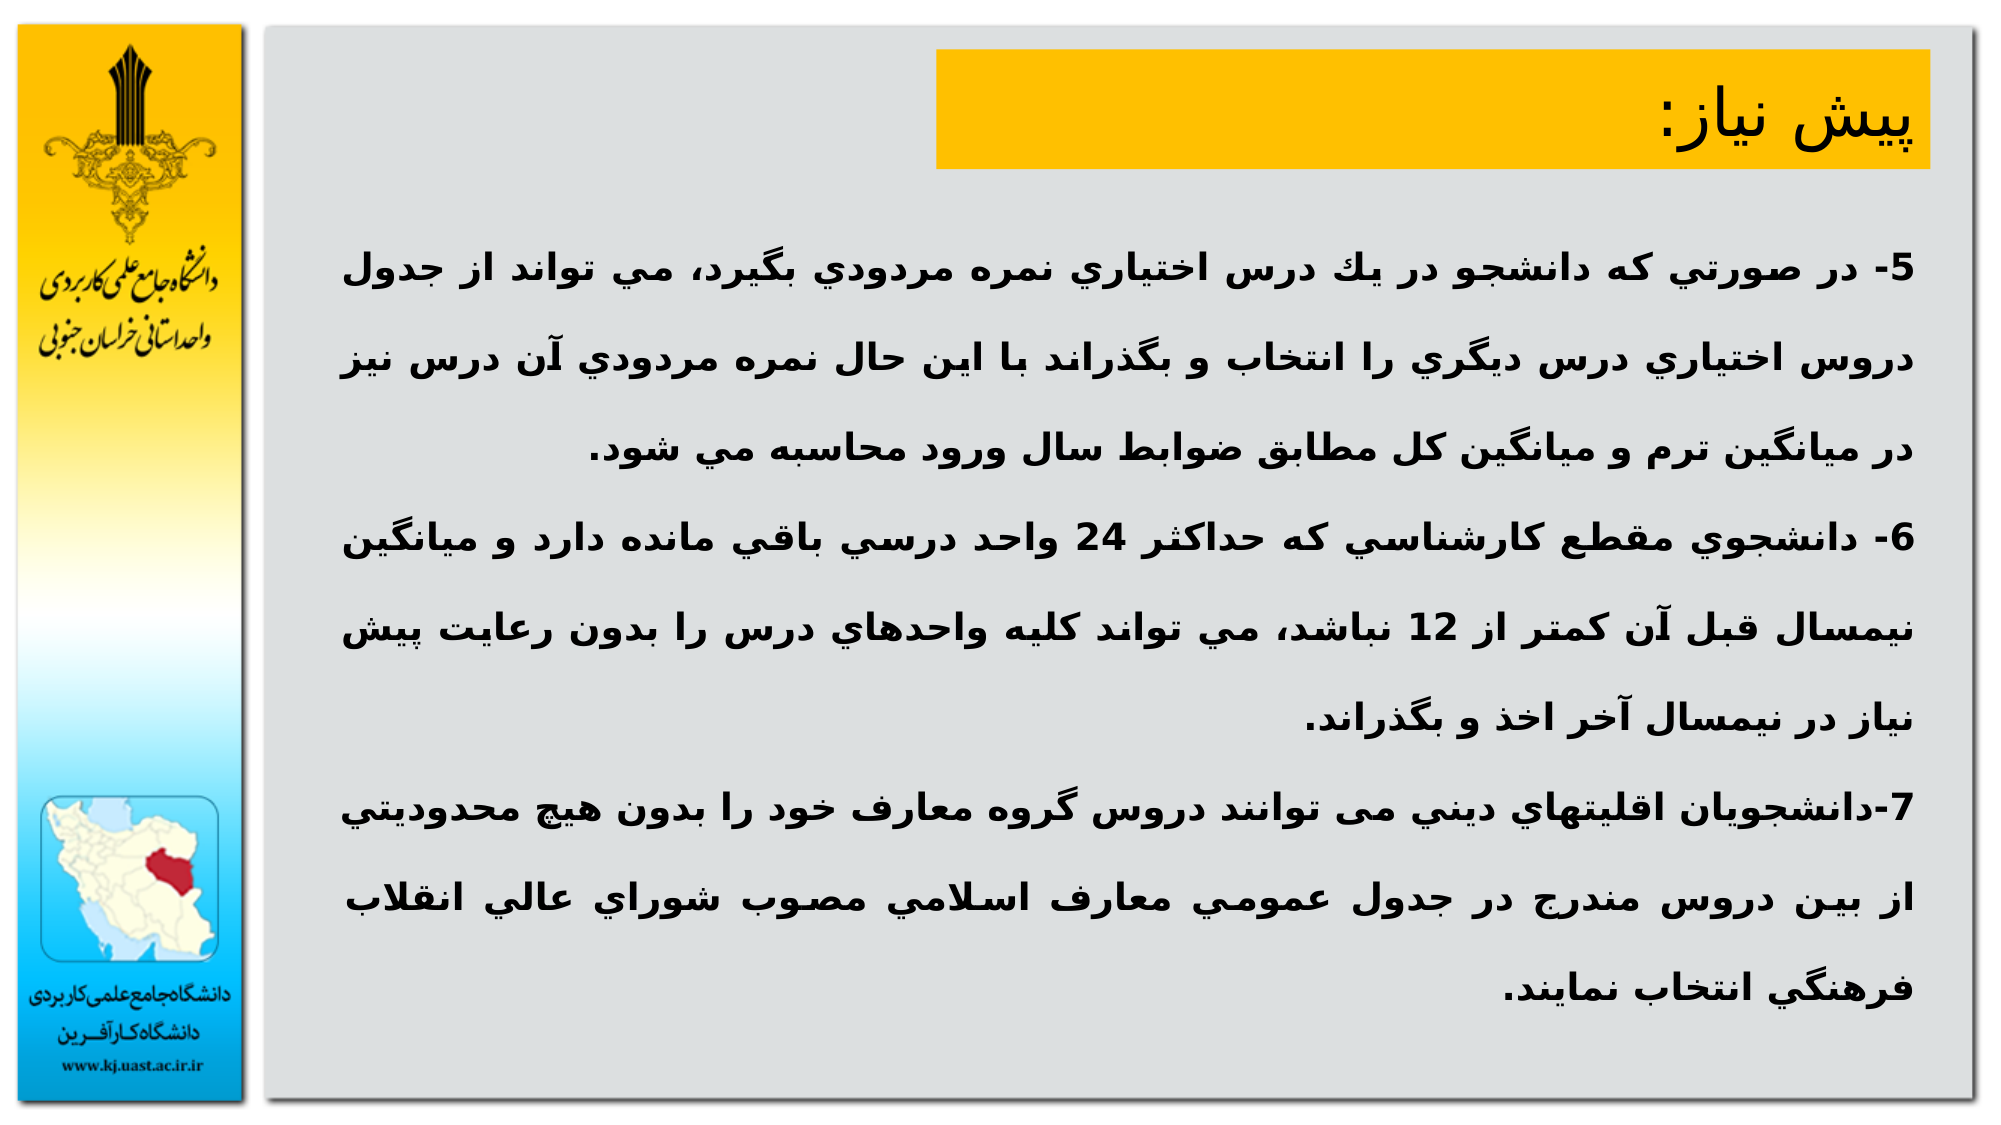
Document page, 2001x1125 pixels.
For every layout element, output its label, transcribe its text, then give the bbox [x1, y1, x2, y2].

text_box 5- در صورتي كه دانشجو در يك درس اختياري نمره مردودي بگيرد، مي تواند از جدول دروس اختياري درس ديگري را انتخاب و بگذراند با اين حال نمره مردودي آن درس نيز در ميانگين ترم و ميانگين كل مطابق ضوابط سال ورود محاسبه مي شود. 6- دانشجوي مقطع كارشناسي كه حداكثر 24 واحد درسي باقي مانده دارد و ميانگين نيمسال قبل آن كمتر از 12 نباشد، مي تواند كليه واحدهاي درس را بدون رعايت پيش نياز در نيمسال آخر اخذ و بگذراند. 7-دانشجويان اقلیتهاي ديني می توانند دروس گروه معارف خود را بدون هيچ محدوديتي از بين دروس مندرج در جدول عمومي معارف اسلامي مصوب شوراي عالي انقلاب فرهنگي انتخاب نمايند. [324, 184, 1931, 1021]
text_box پیش نیاز: [935, 48, 1932, 171]
picture [0, 0, 2001, 1125]
